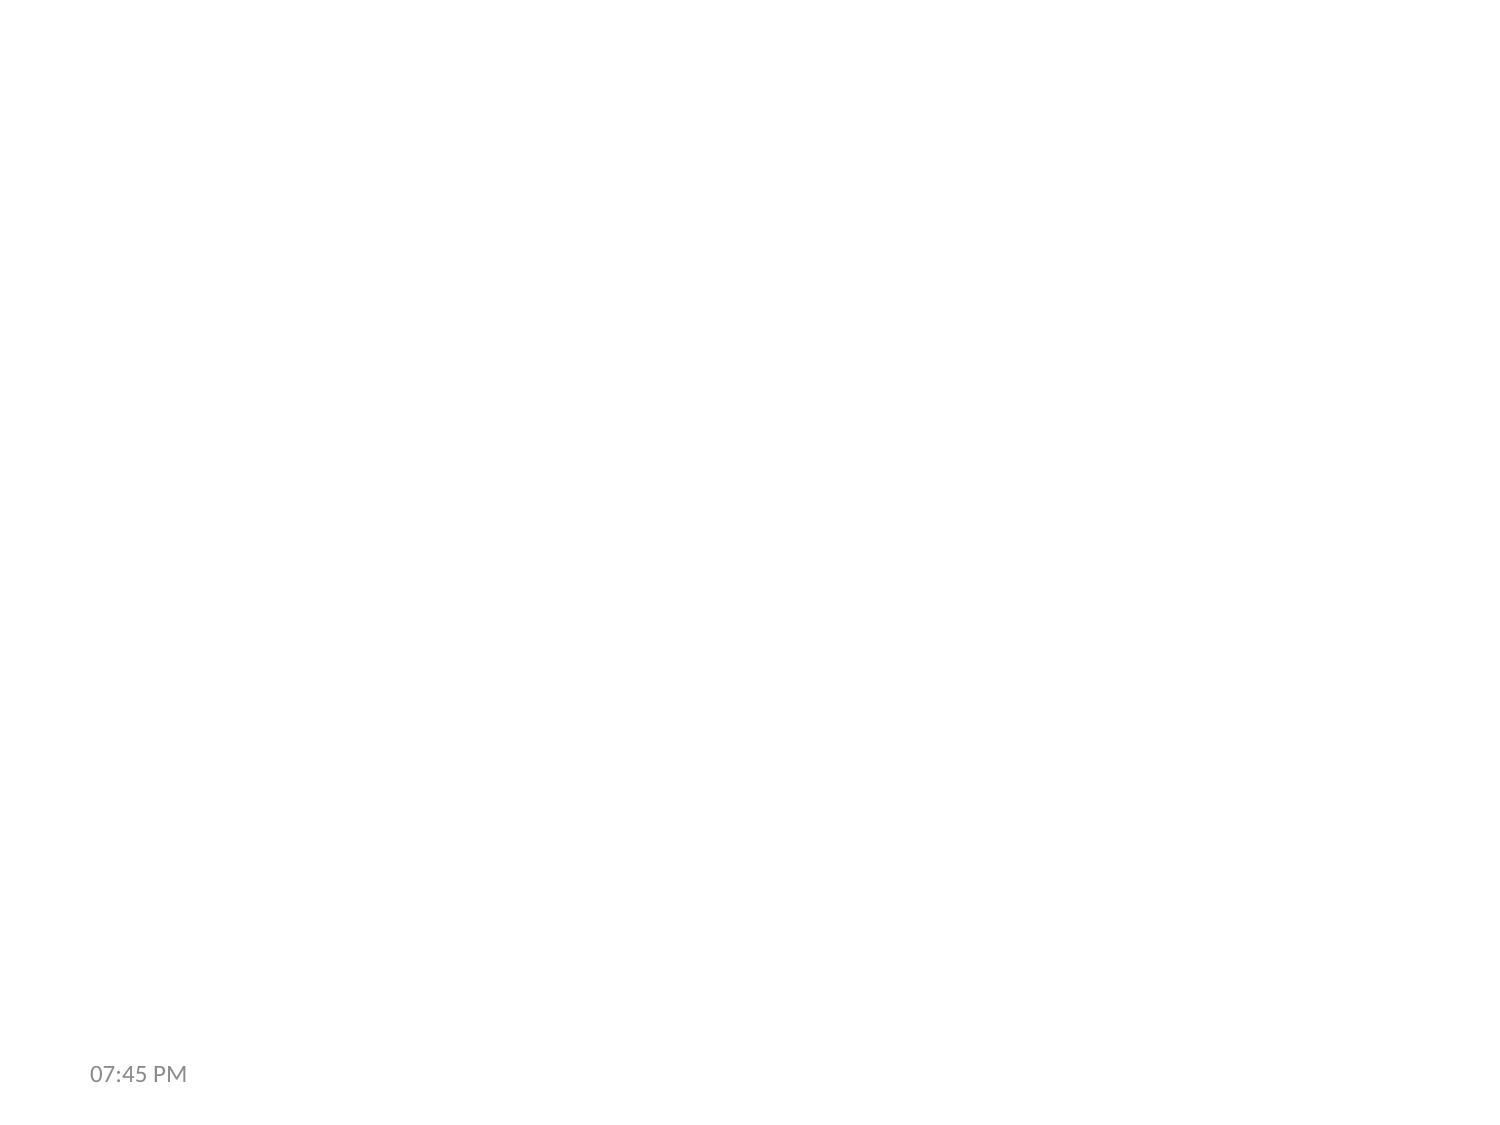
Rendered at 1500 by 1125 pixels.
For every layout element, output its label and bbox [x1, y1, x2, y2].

slide_number [75, 1042, 425, 1103]
